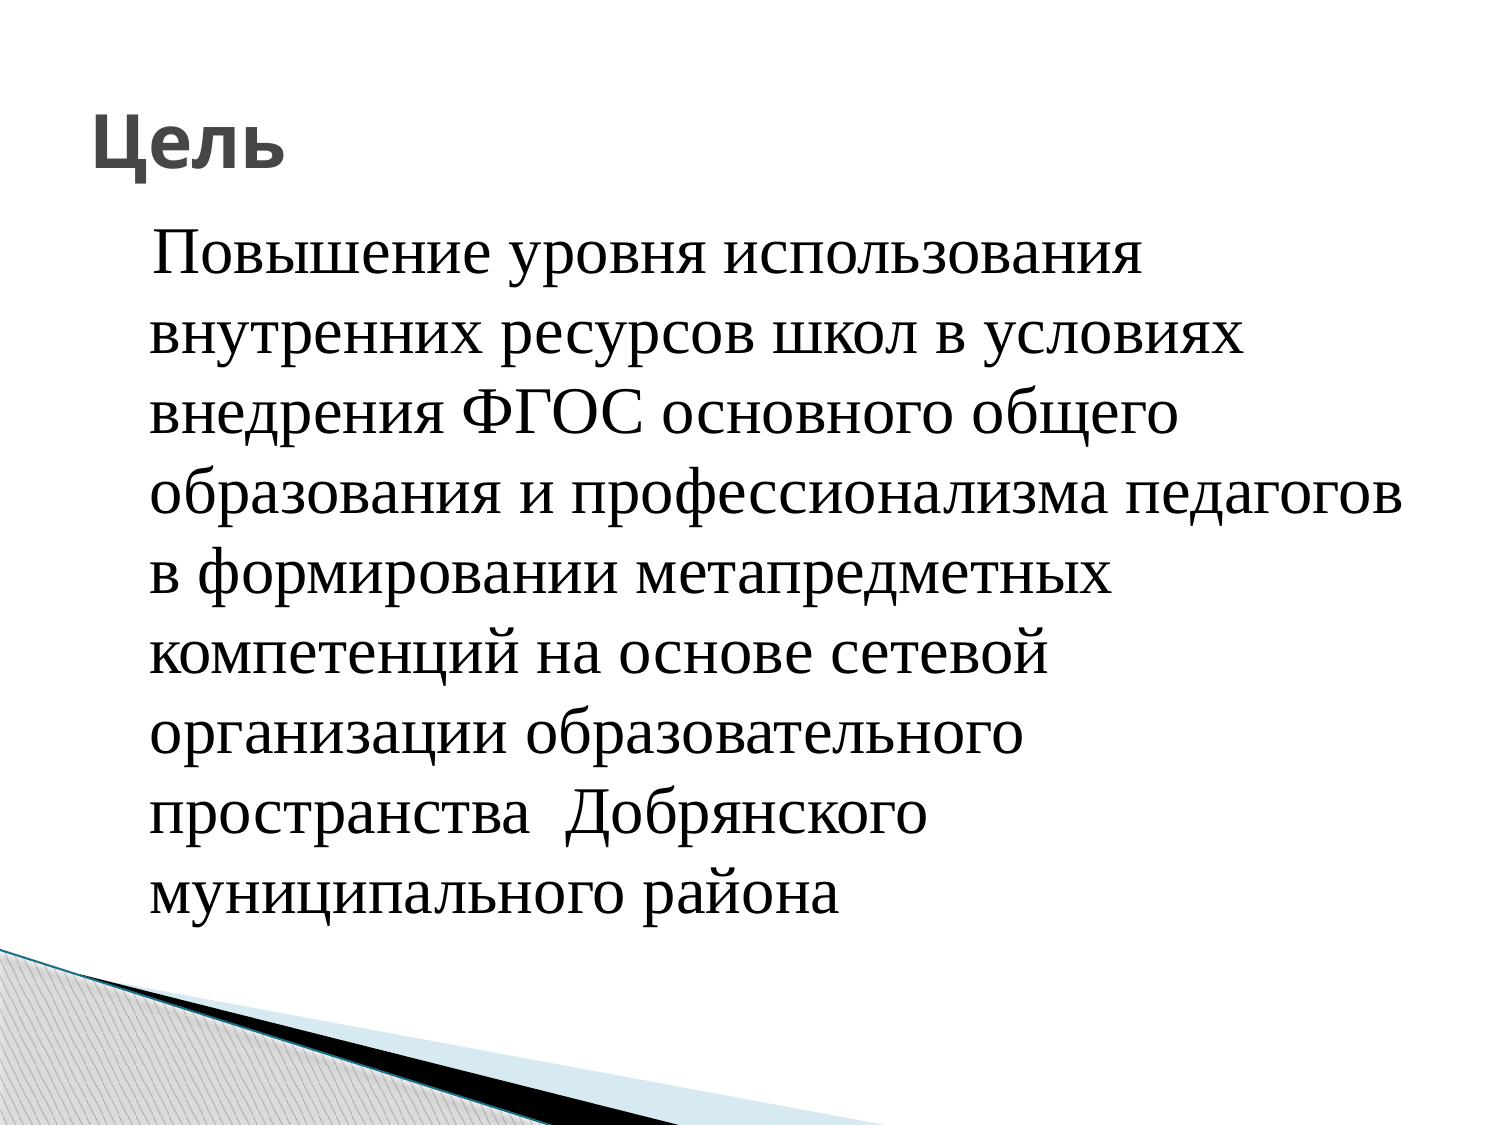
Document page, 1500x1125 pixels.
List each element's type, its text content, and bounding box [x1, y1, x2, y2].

list Повышение уровня использования внутренних ресурсов школ в условиях внедрения ФГОС основного общего образования и профессионализма педагогов в формировании метапредметных компетенций на основе сетевой организации образовательного пространства Добрянского муниципального района [75, 233, 1425, 986]
title Цель [75, 45, 1425, 233]
